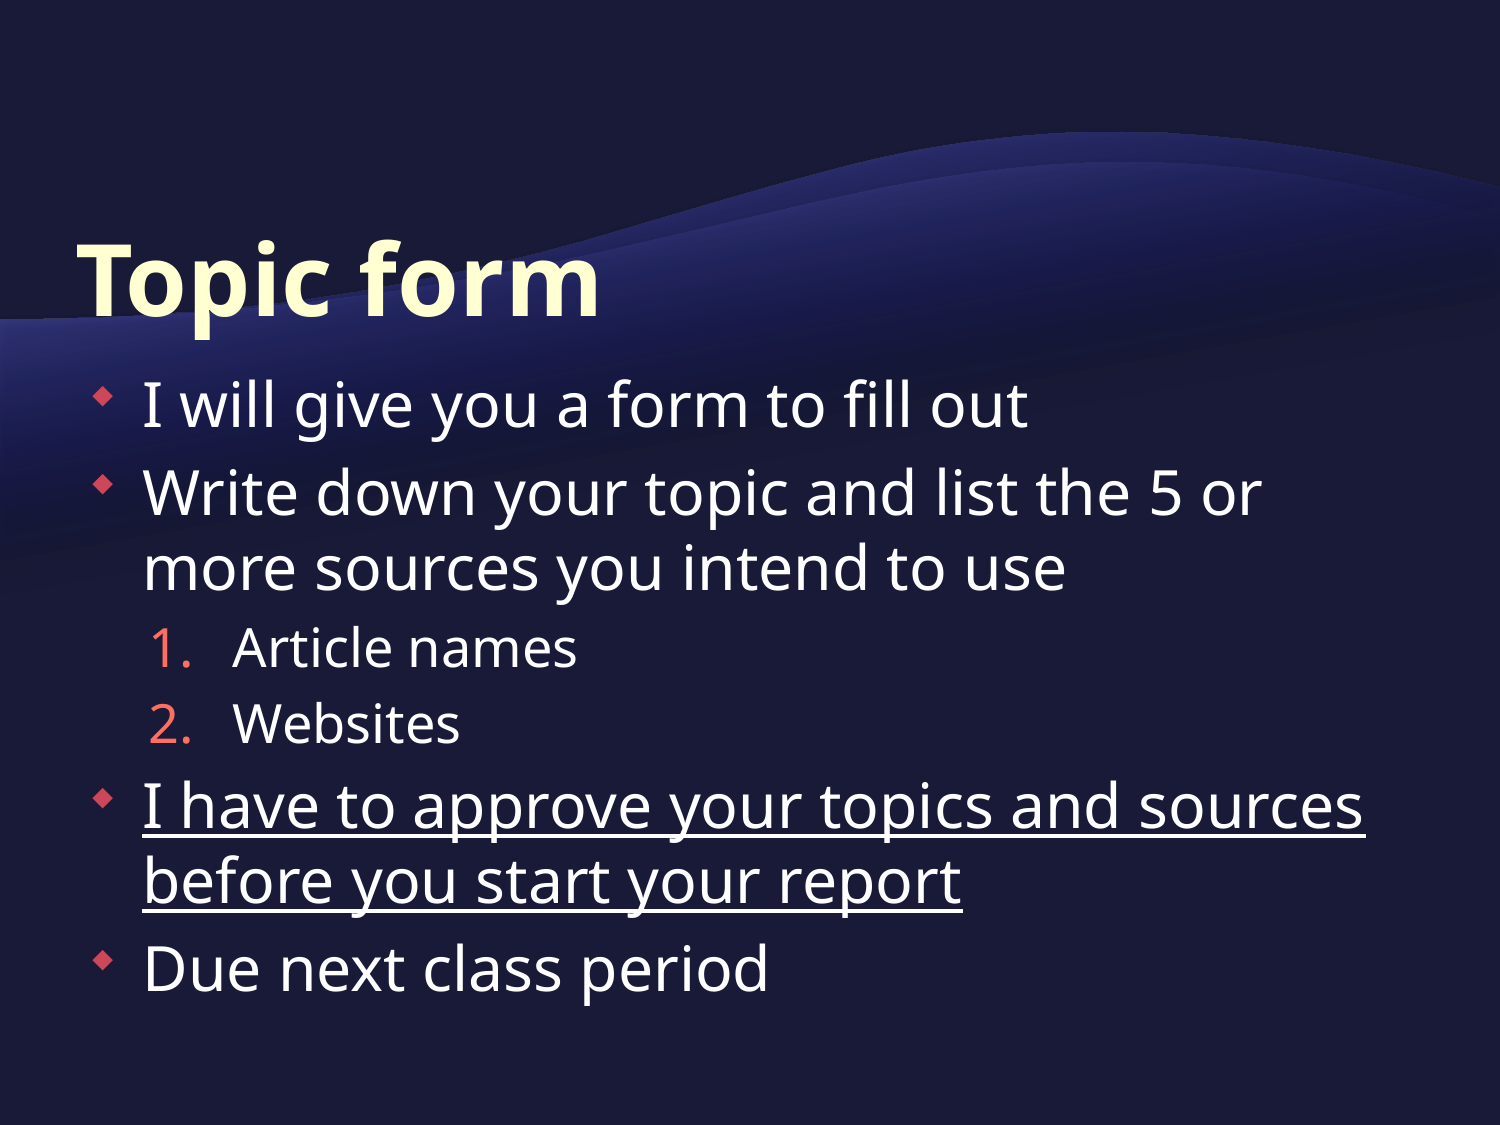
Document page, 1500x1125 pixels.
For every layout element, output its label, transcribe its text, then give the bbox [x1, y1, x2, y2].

title Topic form [75, 87, 1425, 338]
list I will give you a form to fill out Write down your topic and list the 5 or more sources you intend to use Article names Websites I have to approve your topics and sources before you start your report Due next class period [75, 357, 1425, 1033]
